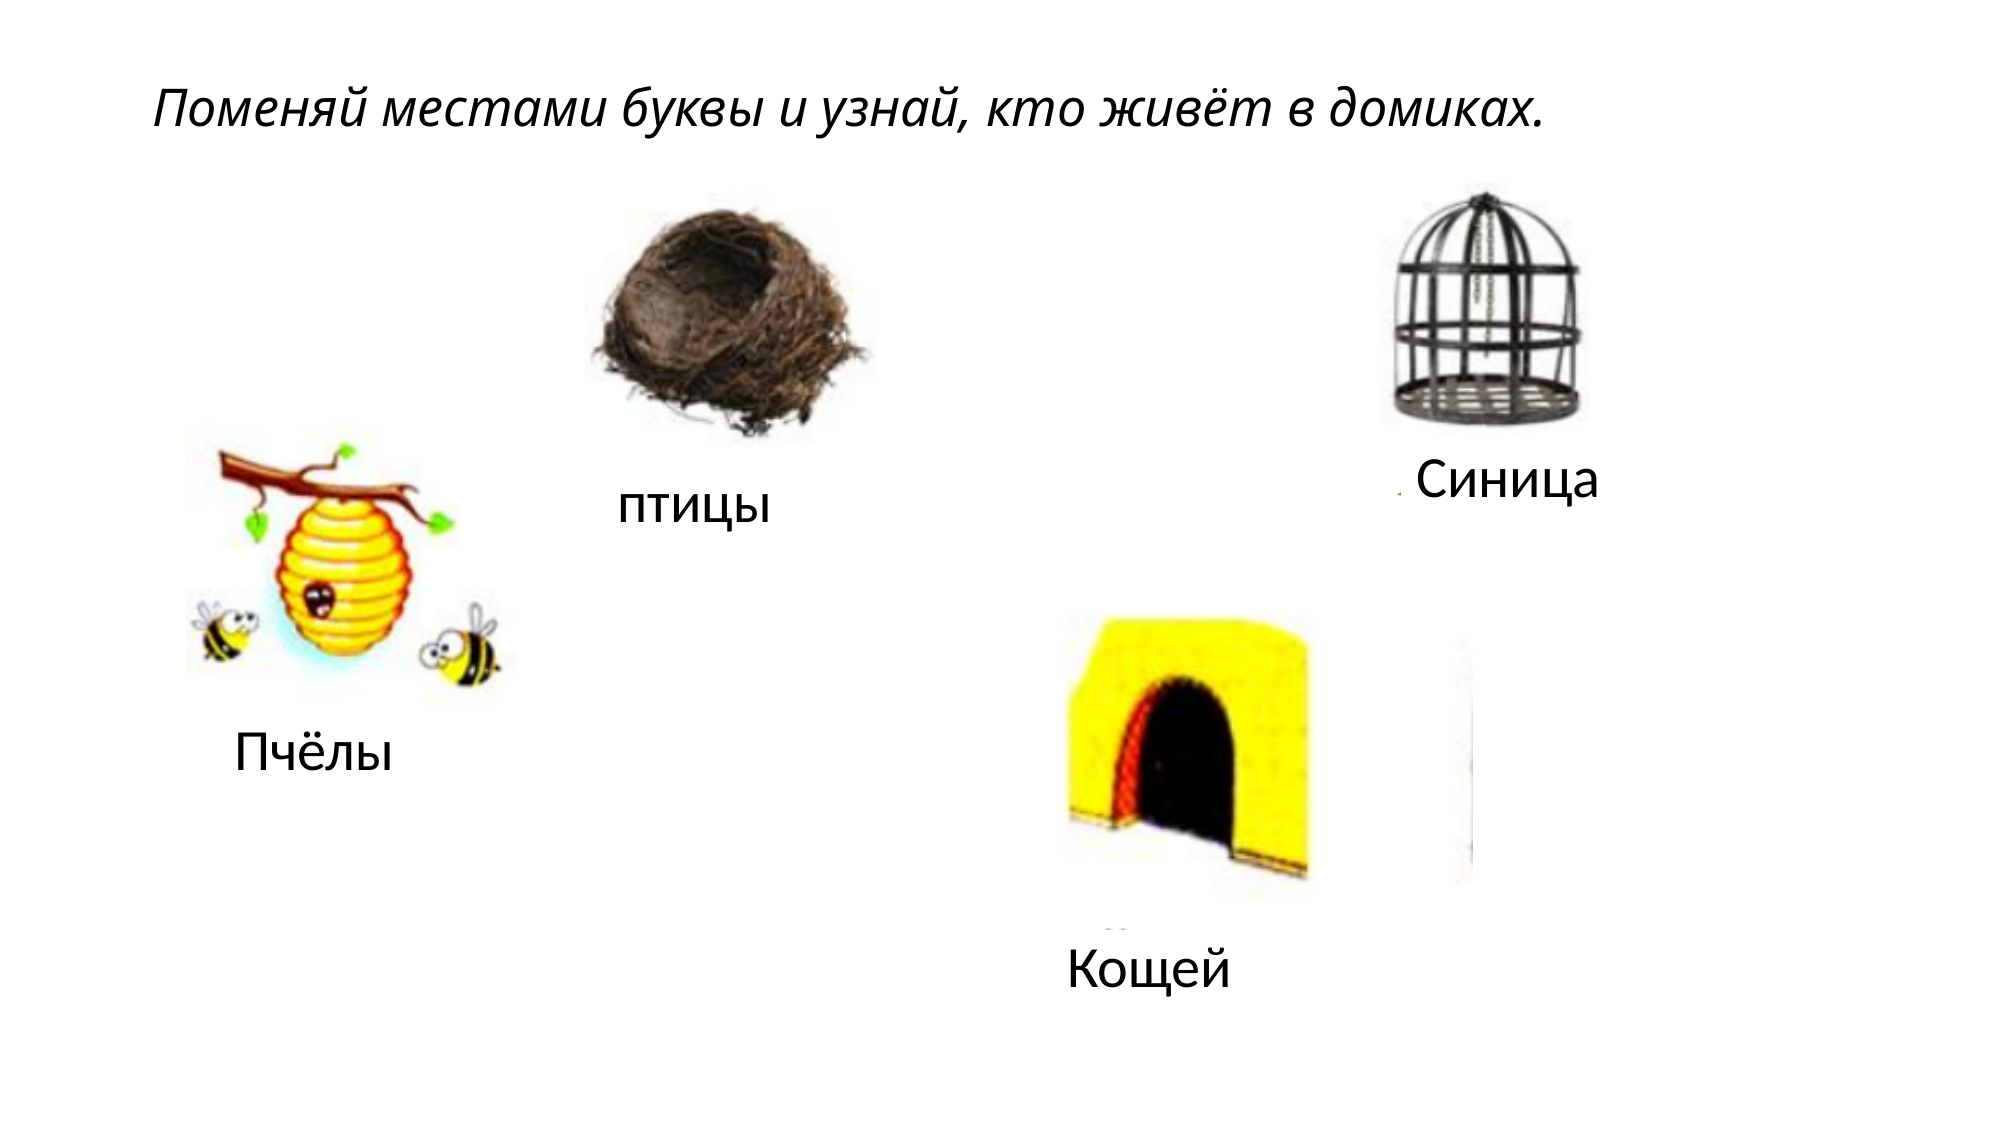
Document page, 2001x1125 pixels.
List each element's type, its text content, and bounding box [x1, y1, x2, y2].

title Поменяй местами буквы и узнай, кто живёт в домиках. [137, 59, 1863, 161]
picture [105, 179, 1773, 1028]
